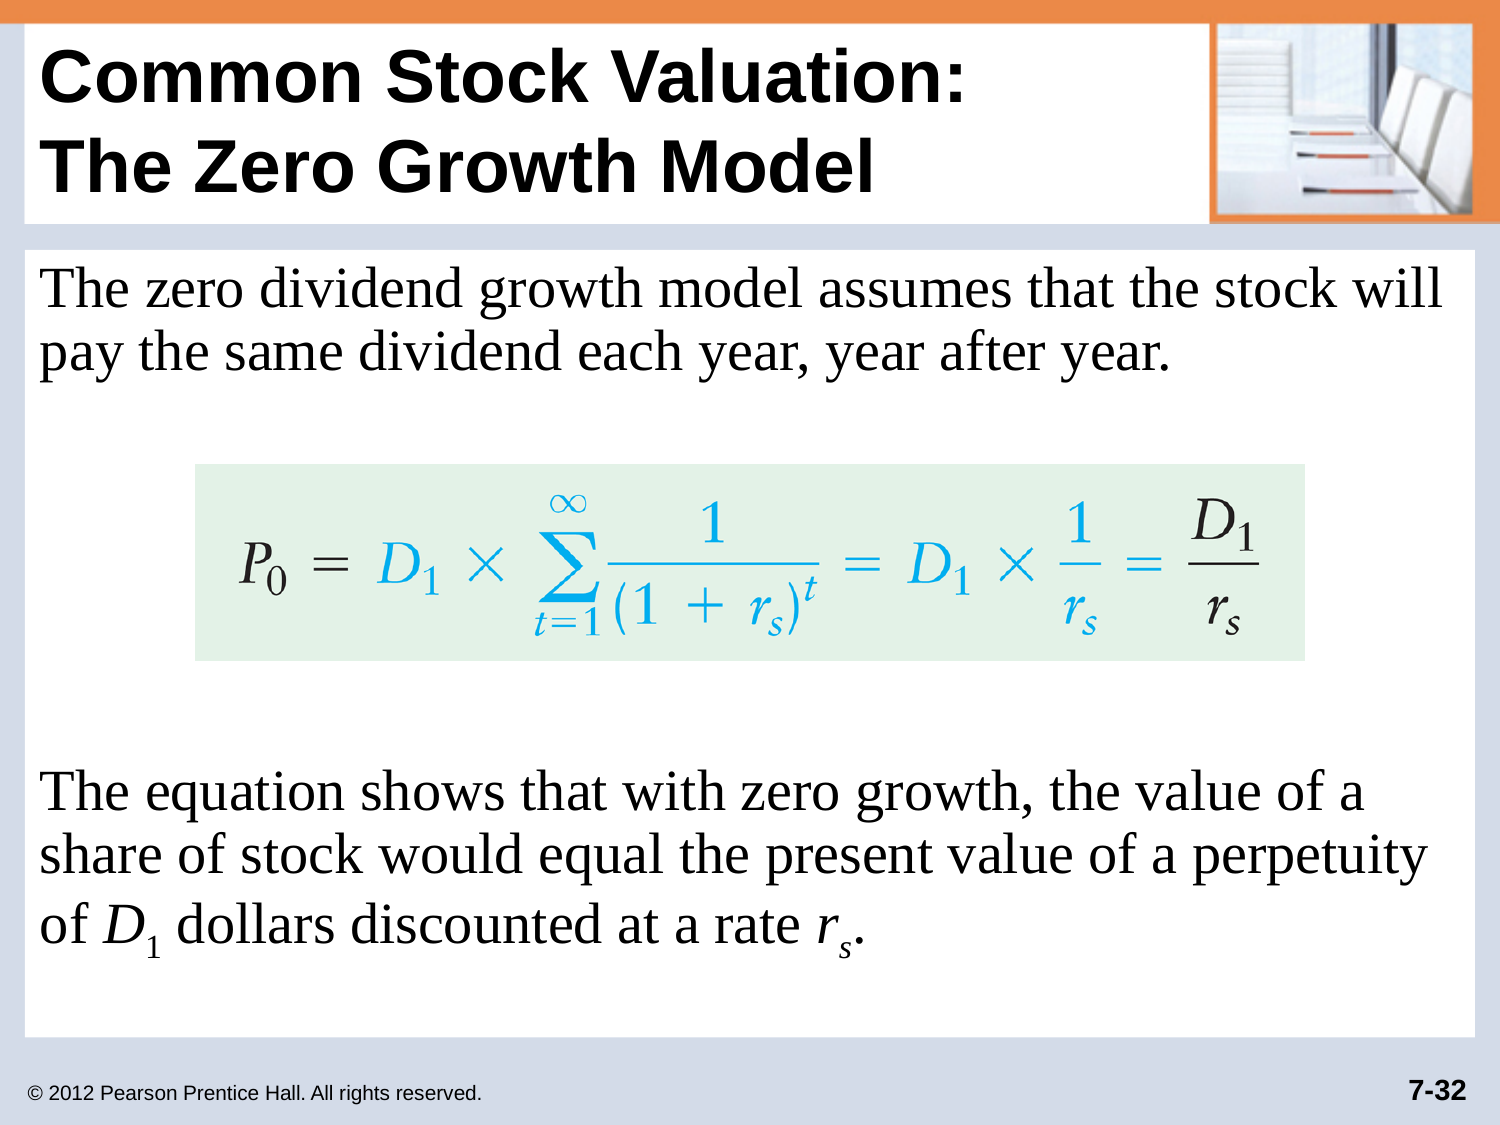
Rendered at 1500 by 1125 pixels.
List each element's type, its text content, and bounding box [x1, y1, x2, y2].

picture [194, 464, 1305, 661]
footer © 2012 Pearson Prentice Hall. All rights reserved. [12, 1037, 938, 1113]
slide_number 7-32 [1331, 1038, 1482, 1114]
list The zero dividend growth model assumes that the stock will pay the same dividend each year, year after year. The equation shows that with zero growth, the value of a share of stock would equal the present value of a perpetuity of D1 dollars discounted at a rate rs. [24, 249, 1476, 1013]
picture [0, 0, 1500, 224]
title Common Stock Valuation: The Zero Growth Model [24, 64, 1201, 171]
